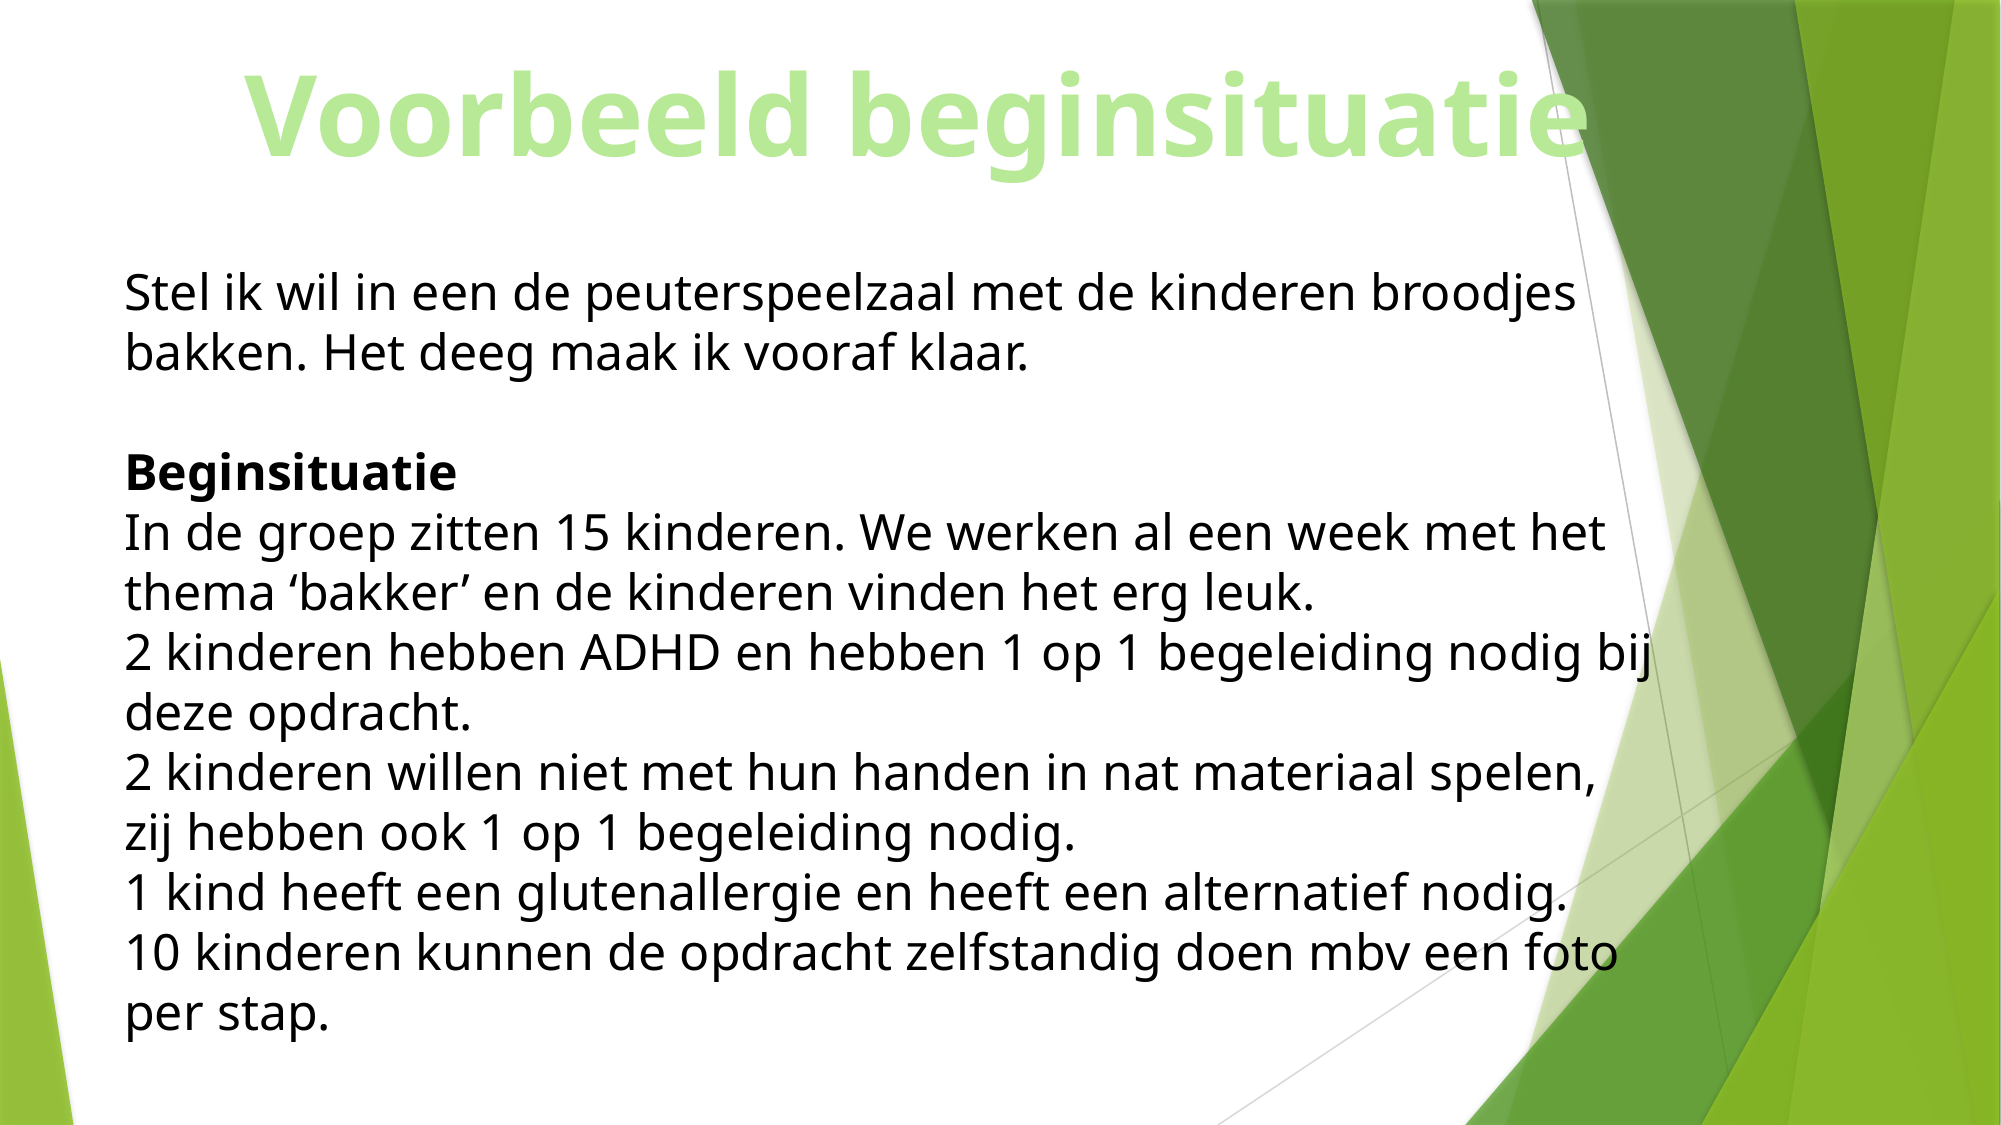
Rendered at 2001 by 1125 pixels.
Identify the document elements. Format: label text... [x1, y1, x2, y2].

text_box Voorbeeld beginsituatie [229, 36, 1608, 187]
text_box Stel ik wil in een de peuterspeelzaal met de kinderen broodjes bakken. Het deeg maak ik vooraf klaar. Beginsituatie In de groep zitten 15 kinderen. We werken al een week met het thema ‘bakker’ en de kinderen vinden het erg leuk. 2 kinderen hebben ADHD en hebben 1 op 1 begeleiding nodig bij deze opdracht. 2 kinderen willen niet met hun handen in nat materiaal spelen, zij hebben ook 1 op 1 begeleiding nodig. 1 kind heeft een glutenallergie en heeft een alternatief nodig. 10 kinderen kunnen de opdracht zelfstandig doen mbv een foto per stap. [109, 253, 1682, 1048]
